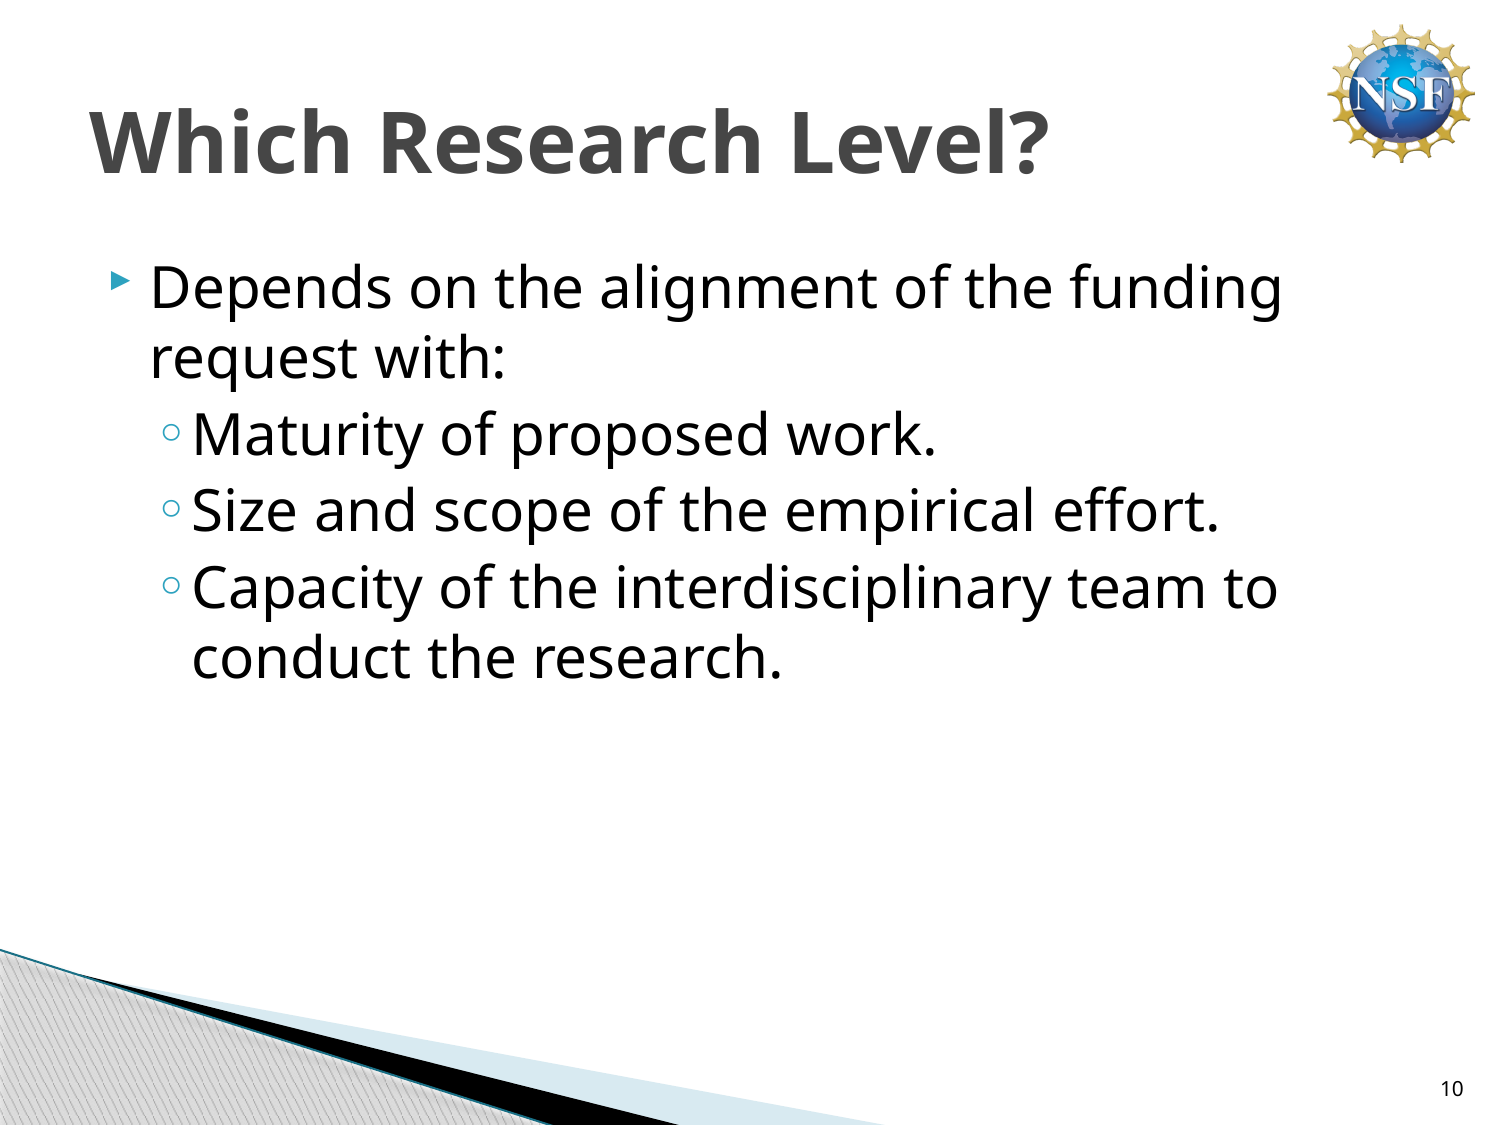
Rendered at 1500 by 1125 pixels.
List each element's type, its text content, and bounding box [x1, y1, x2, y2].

picture [1327, 24, 1475, 163]
title Which Research Level? [75, 45, 1425, 233]
slide_number 10 [1418, 1051, 1479, 1112]
list Depends on the alignment of the funding request with: Maturity of proposed work. Size and scope of the empirical effort. Capacity of the interdisciplinary team to conduct the research. [75, 243, 1425, 986]
